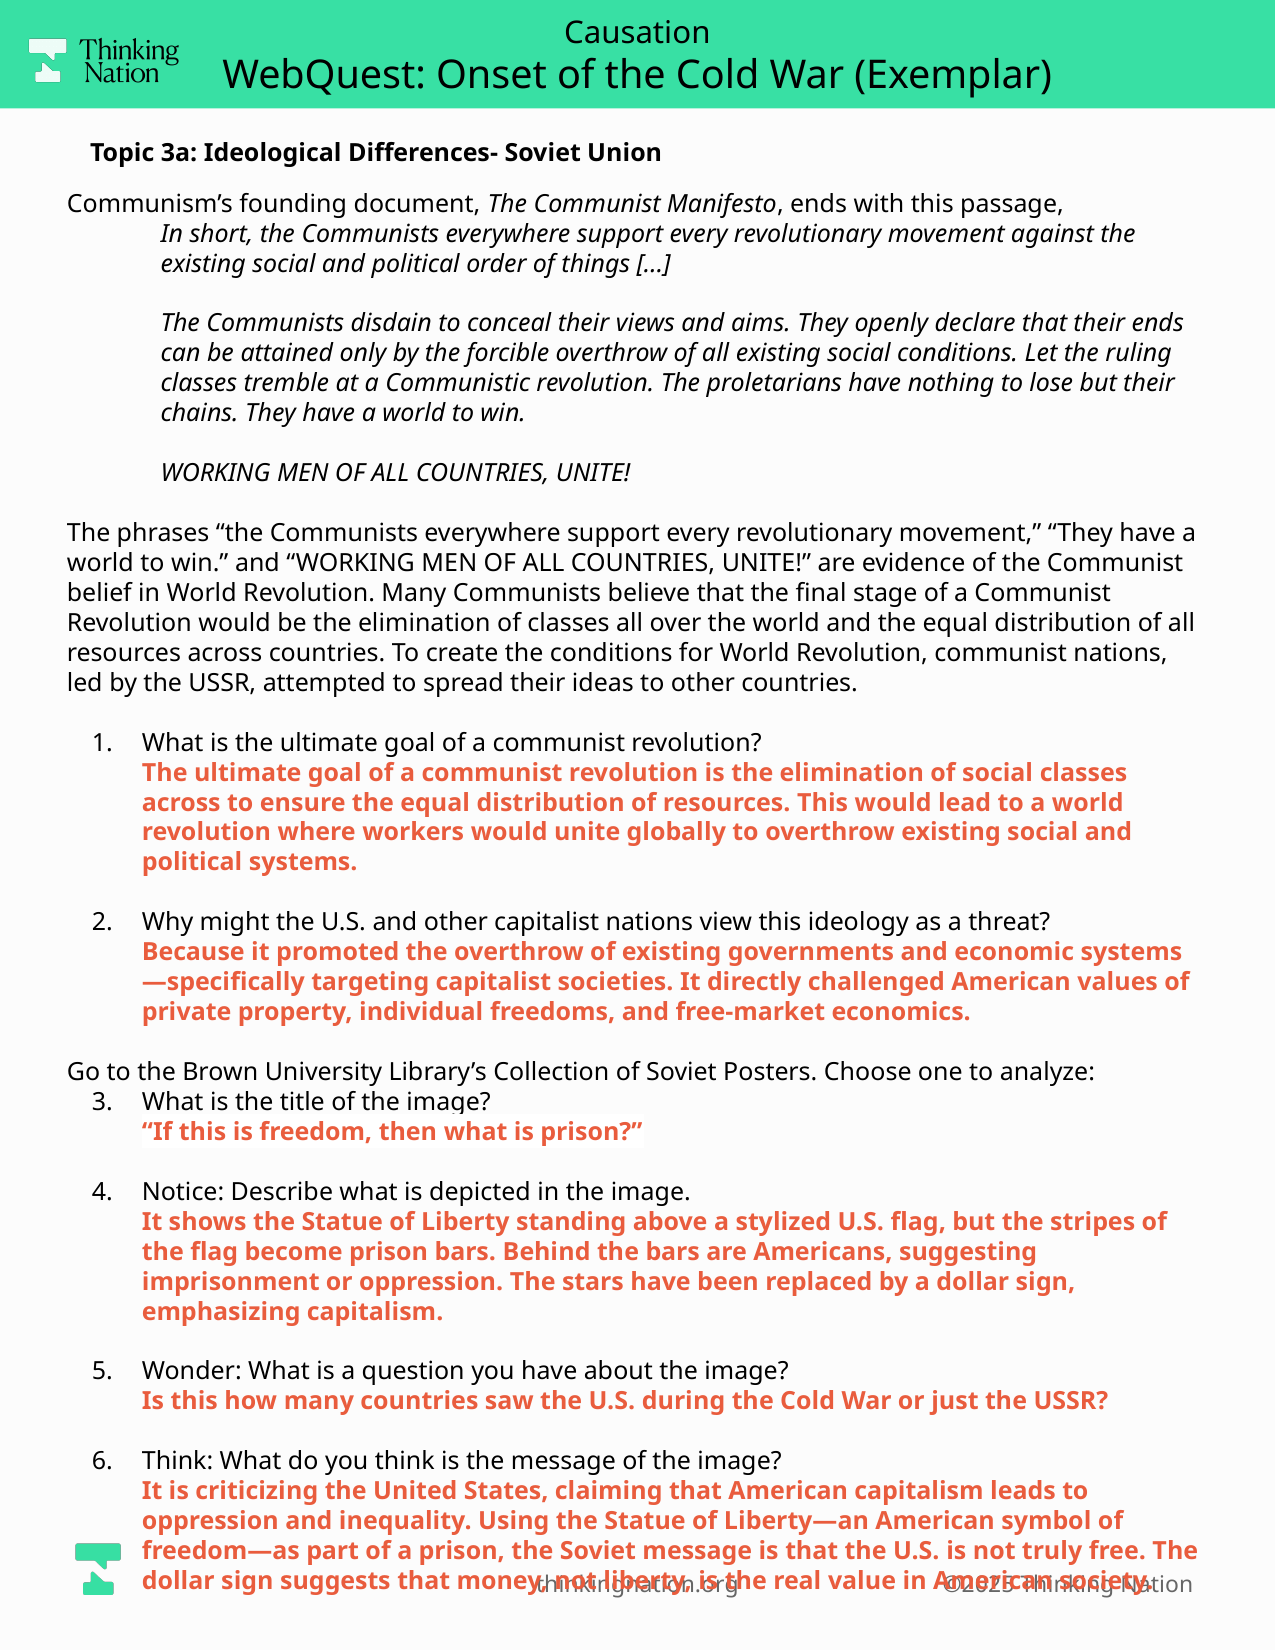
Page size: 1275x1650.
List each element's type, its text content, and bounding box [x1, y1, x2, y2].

text_box thinkingnation.org [486, 1553, 789, 1605]
text_box Communism’s founding document, The Communist Manifesto, ends with this passage, In short, the Communists everywhere support every revolutionary movement against the existing social and political order of things [...] The Communists disdain to conceal their views and aims. They openly declare that their ends can be attained only by the forcible overthrow of all existing social conditions. Let the ruling classes tremble at a Communistic revolution. The proletarians have nothing to lose but their chains. They have a world to win. WORKING MEN OF ALL COUNTRIES, UNITE! The phrases “the Communists everywhere support every revolutionary movement,” “They have a world to win.” and “WORKING MEN OF ALL COUNTRIES, UNITE!” are evidence of the Communist belief in World Revolution. Many Communists believe that the final stage of a Communist Revolution would be the elimination of classes all over the world and the equal distribution of all resources across countries. To create the conditions for World Revolution, communist nations, led by the USSR, attempted to spread their ideas to other countries. What is the ultimate goal of a communist revolution? The ultimate goal of a communist revolution is the elimination of social classes across to ensure the equal distribution of resources. This would lead to a world revolution where workers would unite globally to overthrow existing social and political systems. Why might the U.S. and other capitalist nations view this ideology as a threat? Because it promoted the overthrow of existing governments and economic systems—specifically targeting capitalist societies. It directly challenged American values of private property, individual freedoms, and free-market economics. Go to the Brown University Library’s Collection of Soviet Posters. Choose one to analyze: What is the title of the image? “If this is freedom, then what is prison?” Notice: Describe what is depicted in the image. It shows the Statue of Liberty standing above a stylized U.S. flag, but the stripes of the flag become prison bars. Behind the bars are Americans, suggesting imprisonment or oppression. The stars have been replaced by a dollar sign, emphasizing capitalism. Wonder: What is a question you have about the image? Is this how many countries saw the U.S. during the Cold War or just the USSR? Think: What do you think is the message of the image? It is criticizing the United States, claiming that American capitalism leads to oppression and inequality. Using the Statue of Liberty—an American symbol of freedom—as part of a prison, the Soviet message is that the U.S. is not truly free. The dollar sign suggests that money, not liberty, is the real value in American society. [51, 172, 1223, 708]
text_box Causation WebQuest: Onset of the Cold War (Exemplar) [0, 0, 1275, 109]
picture [62, 1533, 134, 1605]
text_box Topic 3a: Ideological Differences- Soviet Union [74, 121, 1246, 212]
text_box ©2025 Thinking Nation [907, 1553, 1210, 1605]
picture [12, 24, 184, 96]
